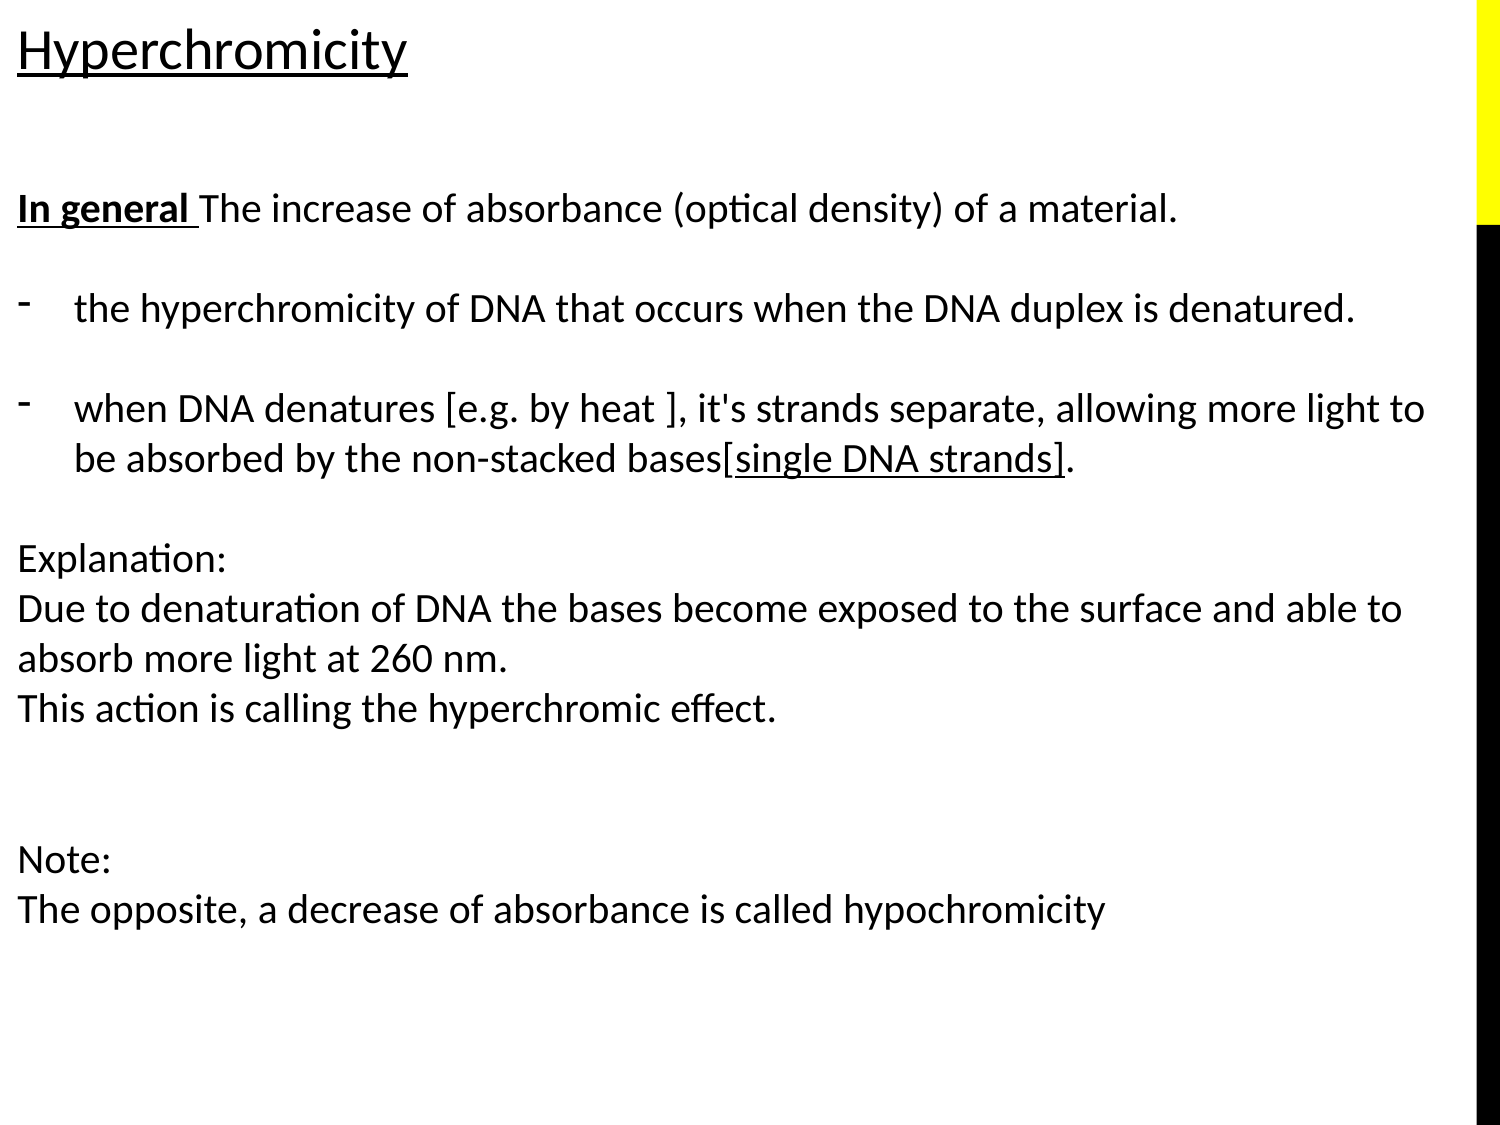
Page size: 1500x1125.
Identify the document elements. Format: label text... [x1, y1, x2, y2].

text_box Hyperchromicity In general The increase of absorbance (optical density) of a material. the hyperchromicity of DNA that occurs when the DNA duplex is denatured. when DNA denatures [e.g. by heat ], it's strands separate, allowing more light to be absorbed by the non-stacked bases[single DNA strands]. Explanation: Due to denaturation of DNA the bases become exposed to the surface and able to absorb more light at 260 nm. This action is calling the hyperchromic effect. Note: The opposite, a decrease of absorbance is called hypochromicity [2, 3, 1483, 1089]
